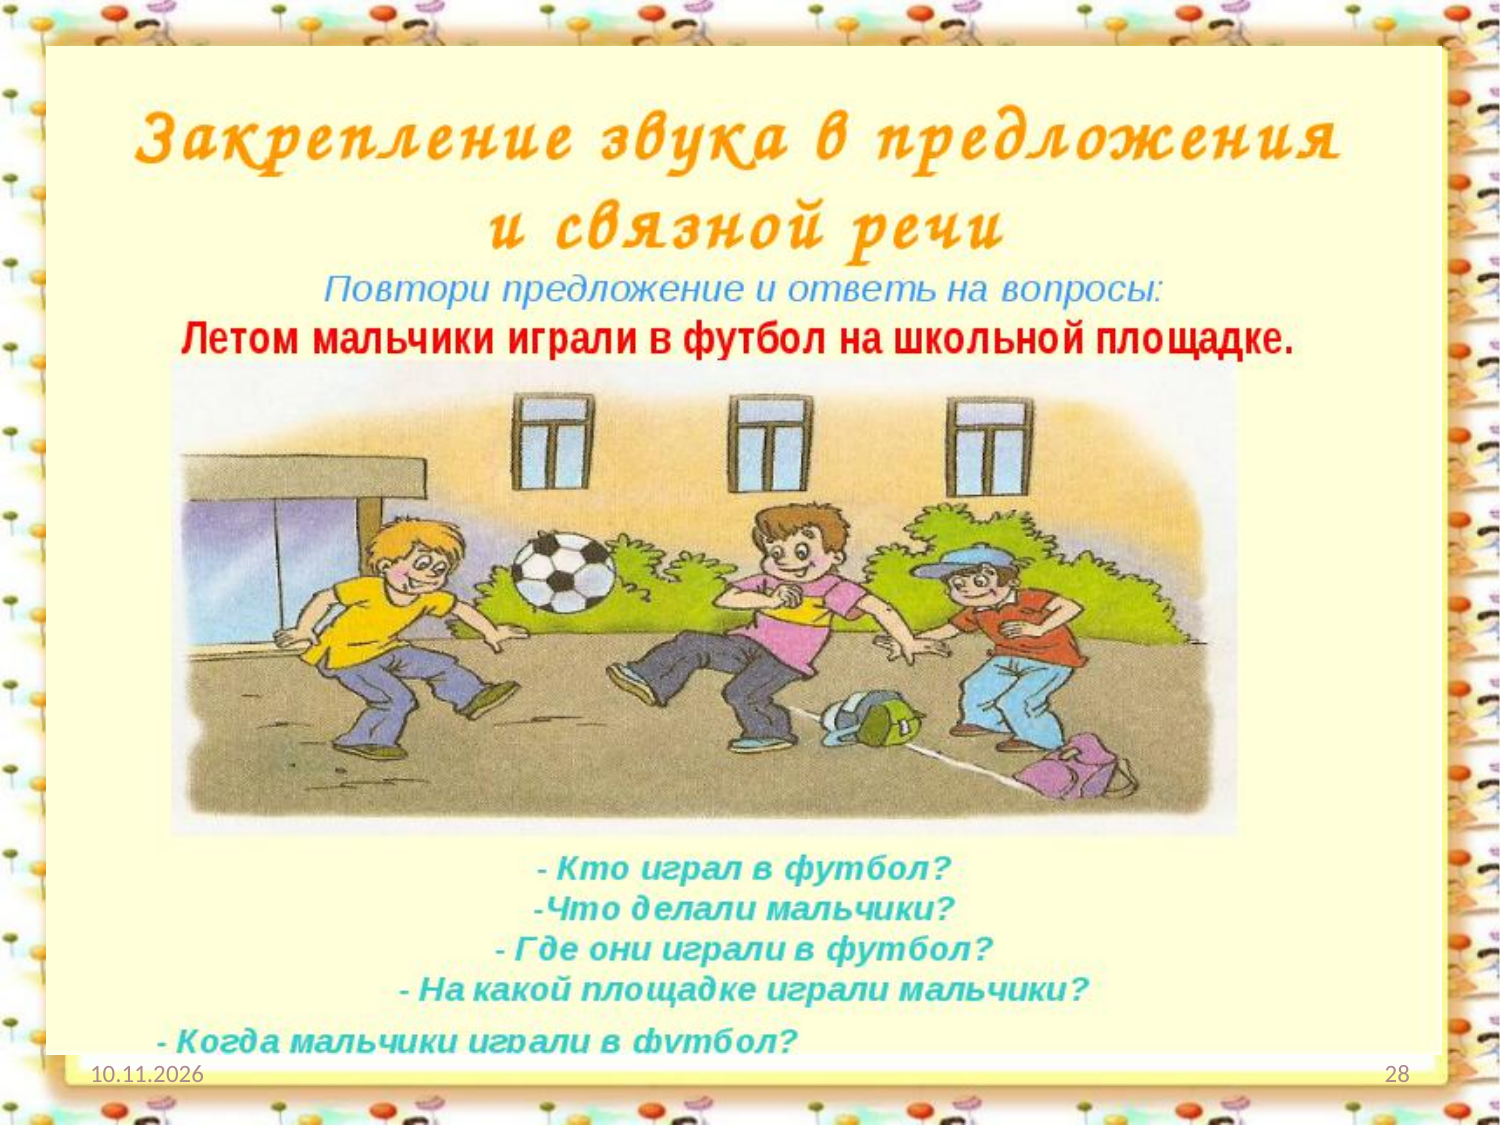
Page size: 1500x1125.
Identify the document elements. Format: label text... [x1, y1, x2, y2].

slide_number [75, 1063, 425, 1103]
footer [512, 1063, 988, 1103]
slide_number 28 [1074, 1063, 1425, 1103]
picture [0, 0, 1500, 1125]
